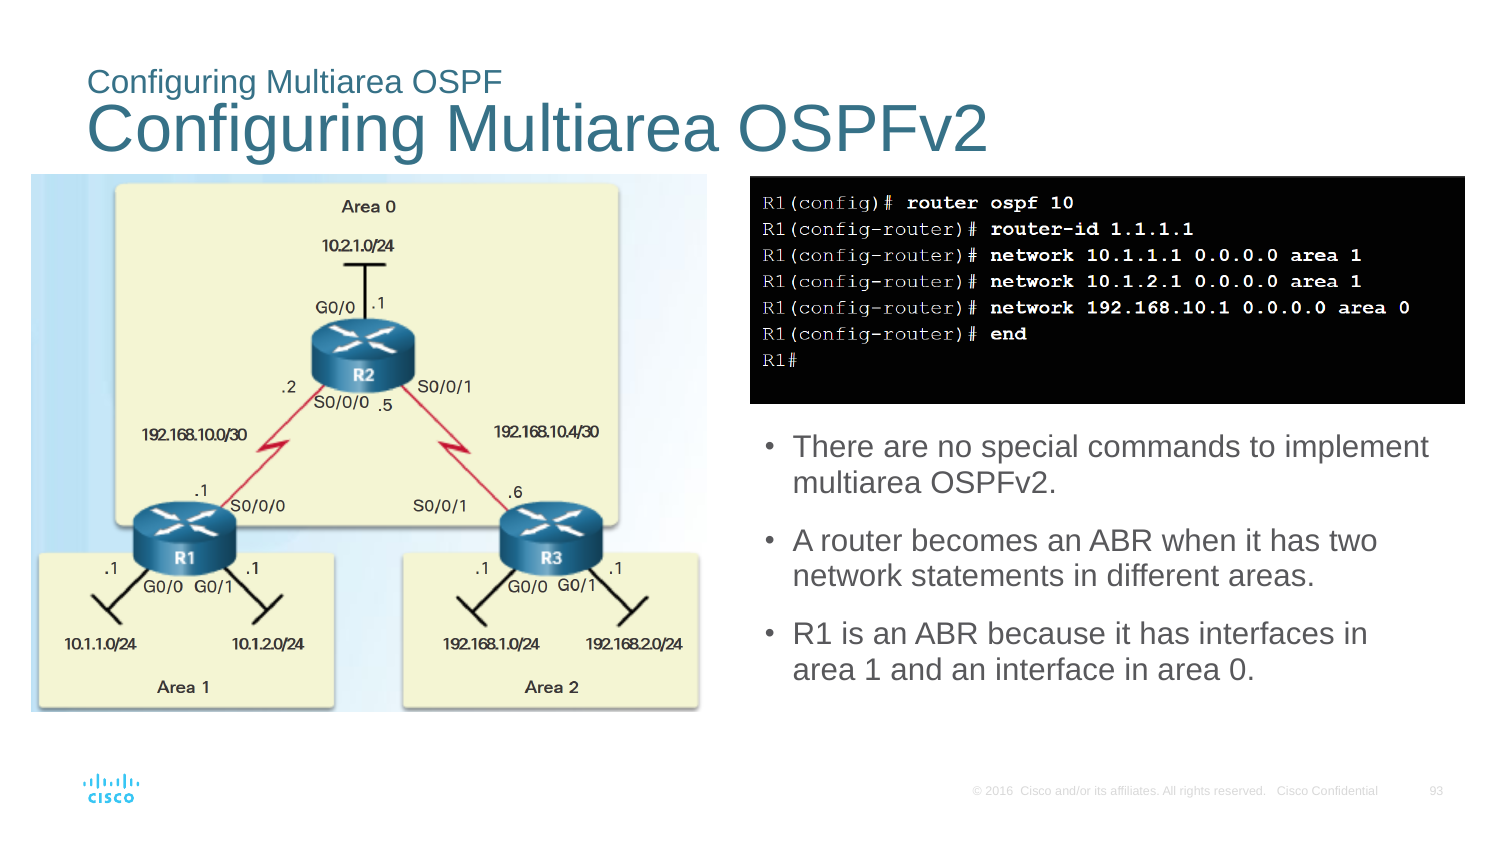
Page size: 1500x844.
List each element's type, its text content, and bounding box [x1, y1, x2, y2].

picture [30, 174, 707, 713]
picture [749, 176, 1465, 404]
title Configuring Multiarea OSPF Configuring Multiarea OSPFv2 [71, 55, 1441, 176]
list There are no special commands to implement multiarea OSPFv2. A router becomes an ABR when it has two network statements in different areas. R1 is an ABR because it has interfaces in area 1 and an interface in area 0. [750, 421, 1450, 844]
